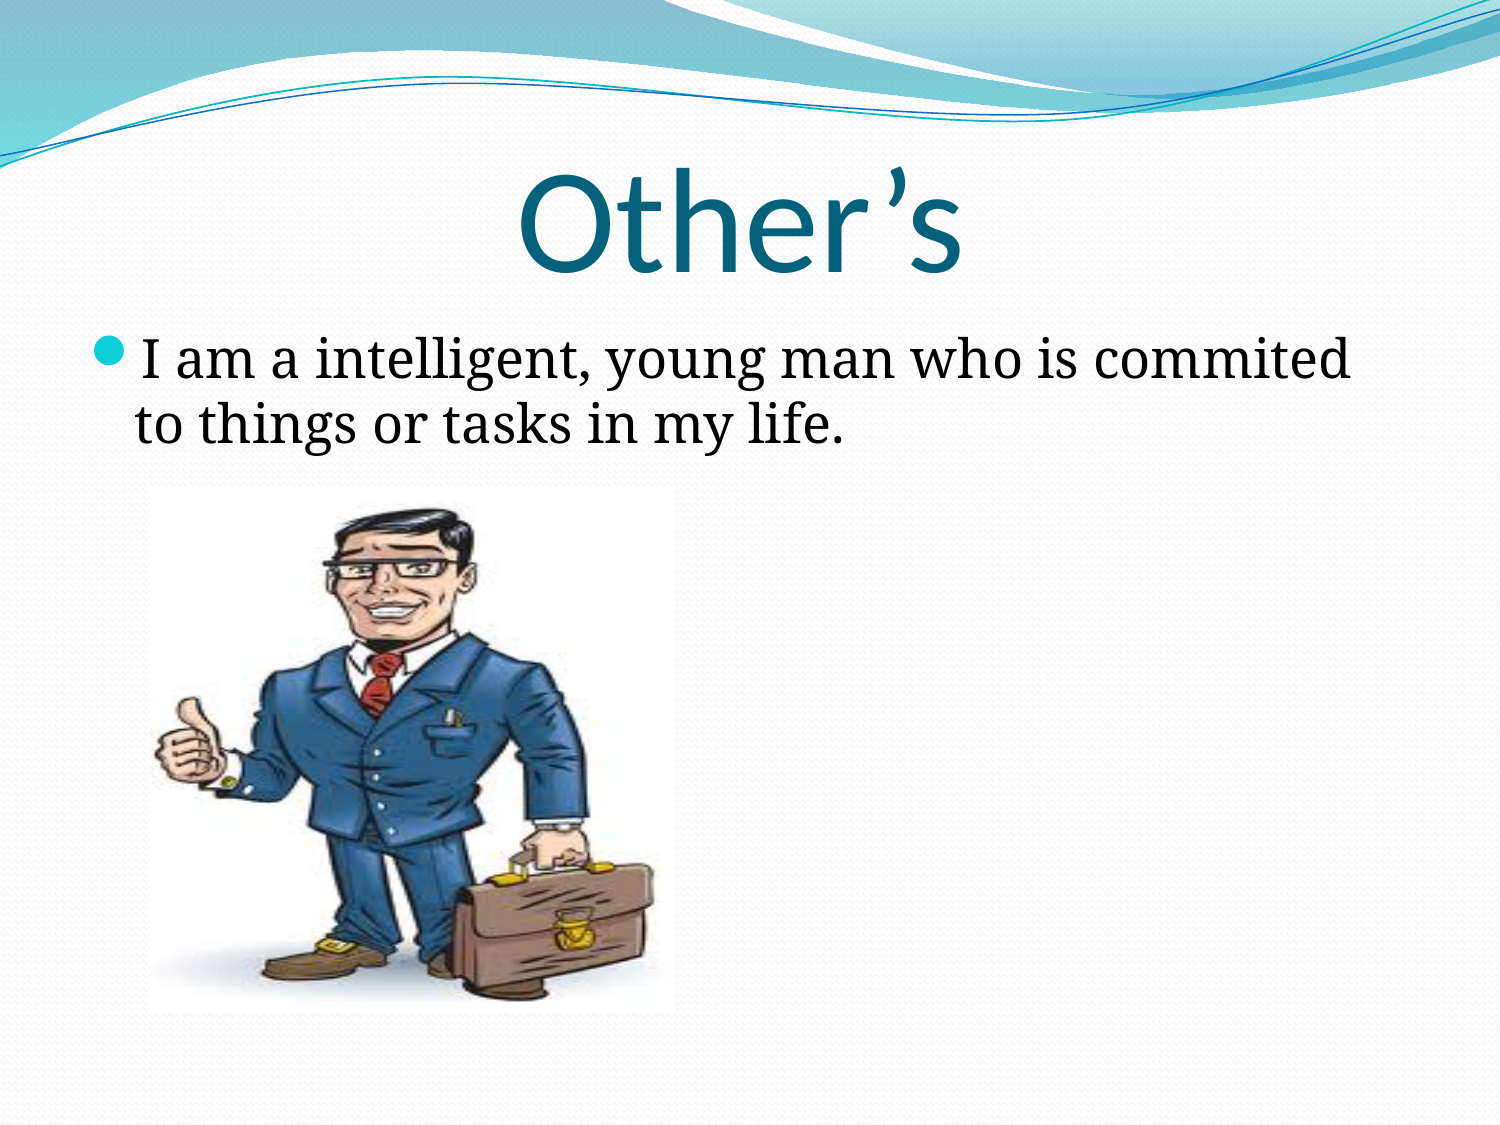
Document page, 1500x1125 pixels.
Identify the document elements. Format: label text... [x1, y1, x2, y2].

list I am a intelligent, young man who is commited to things or tasks in my life. [75, 317, 1425, 1038]
title Other’s [75, 115, 1425, 303]
picture [149, 487, 676, 1013]
